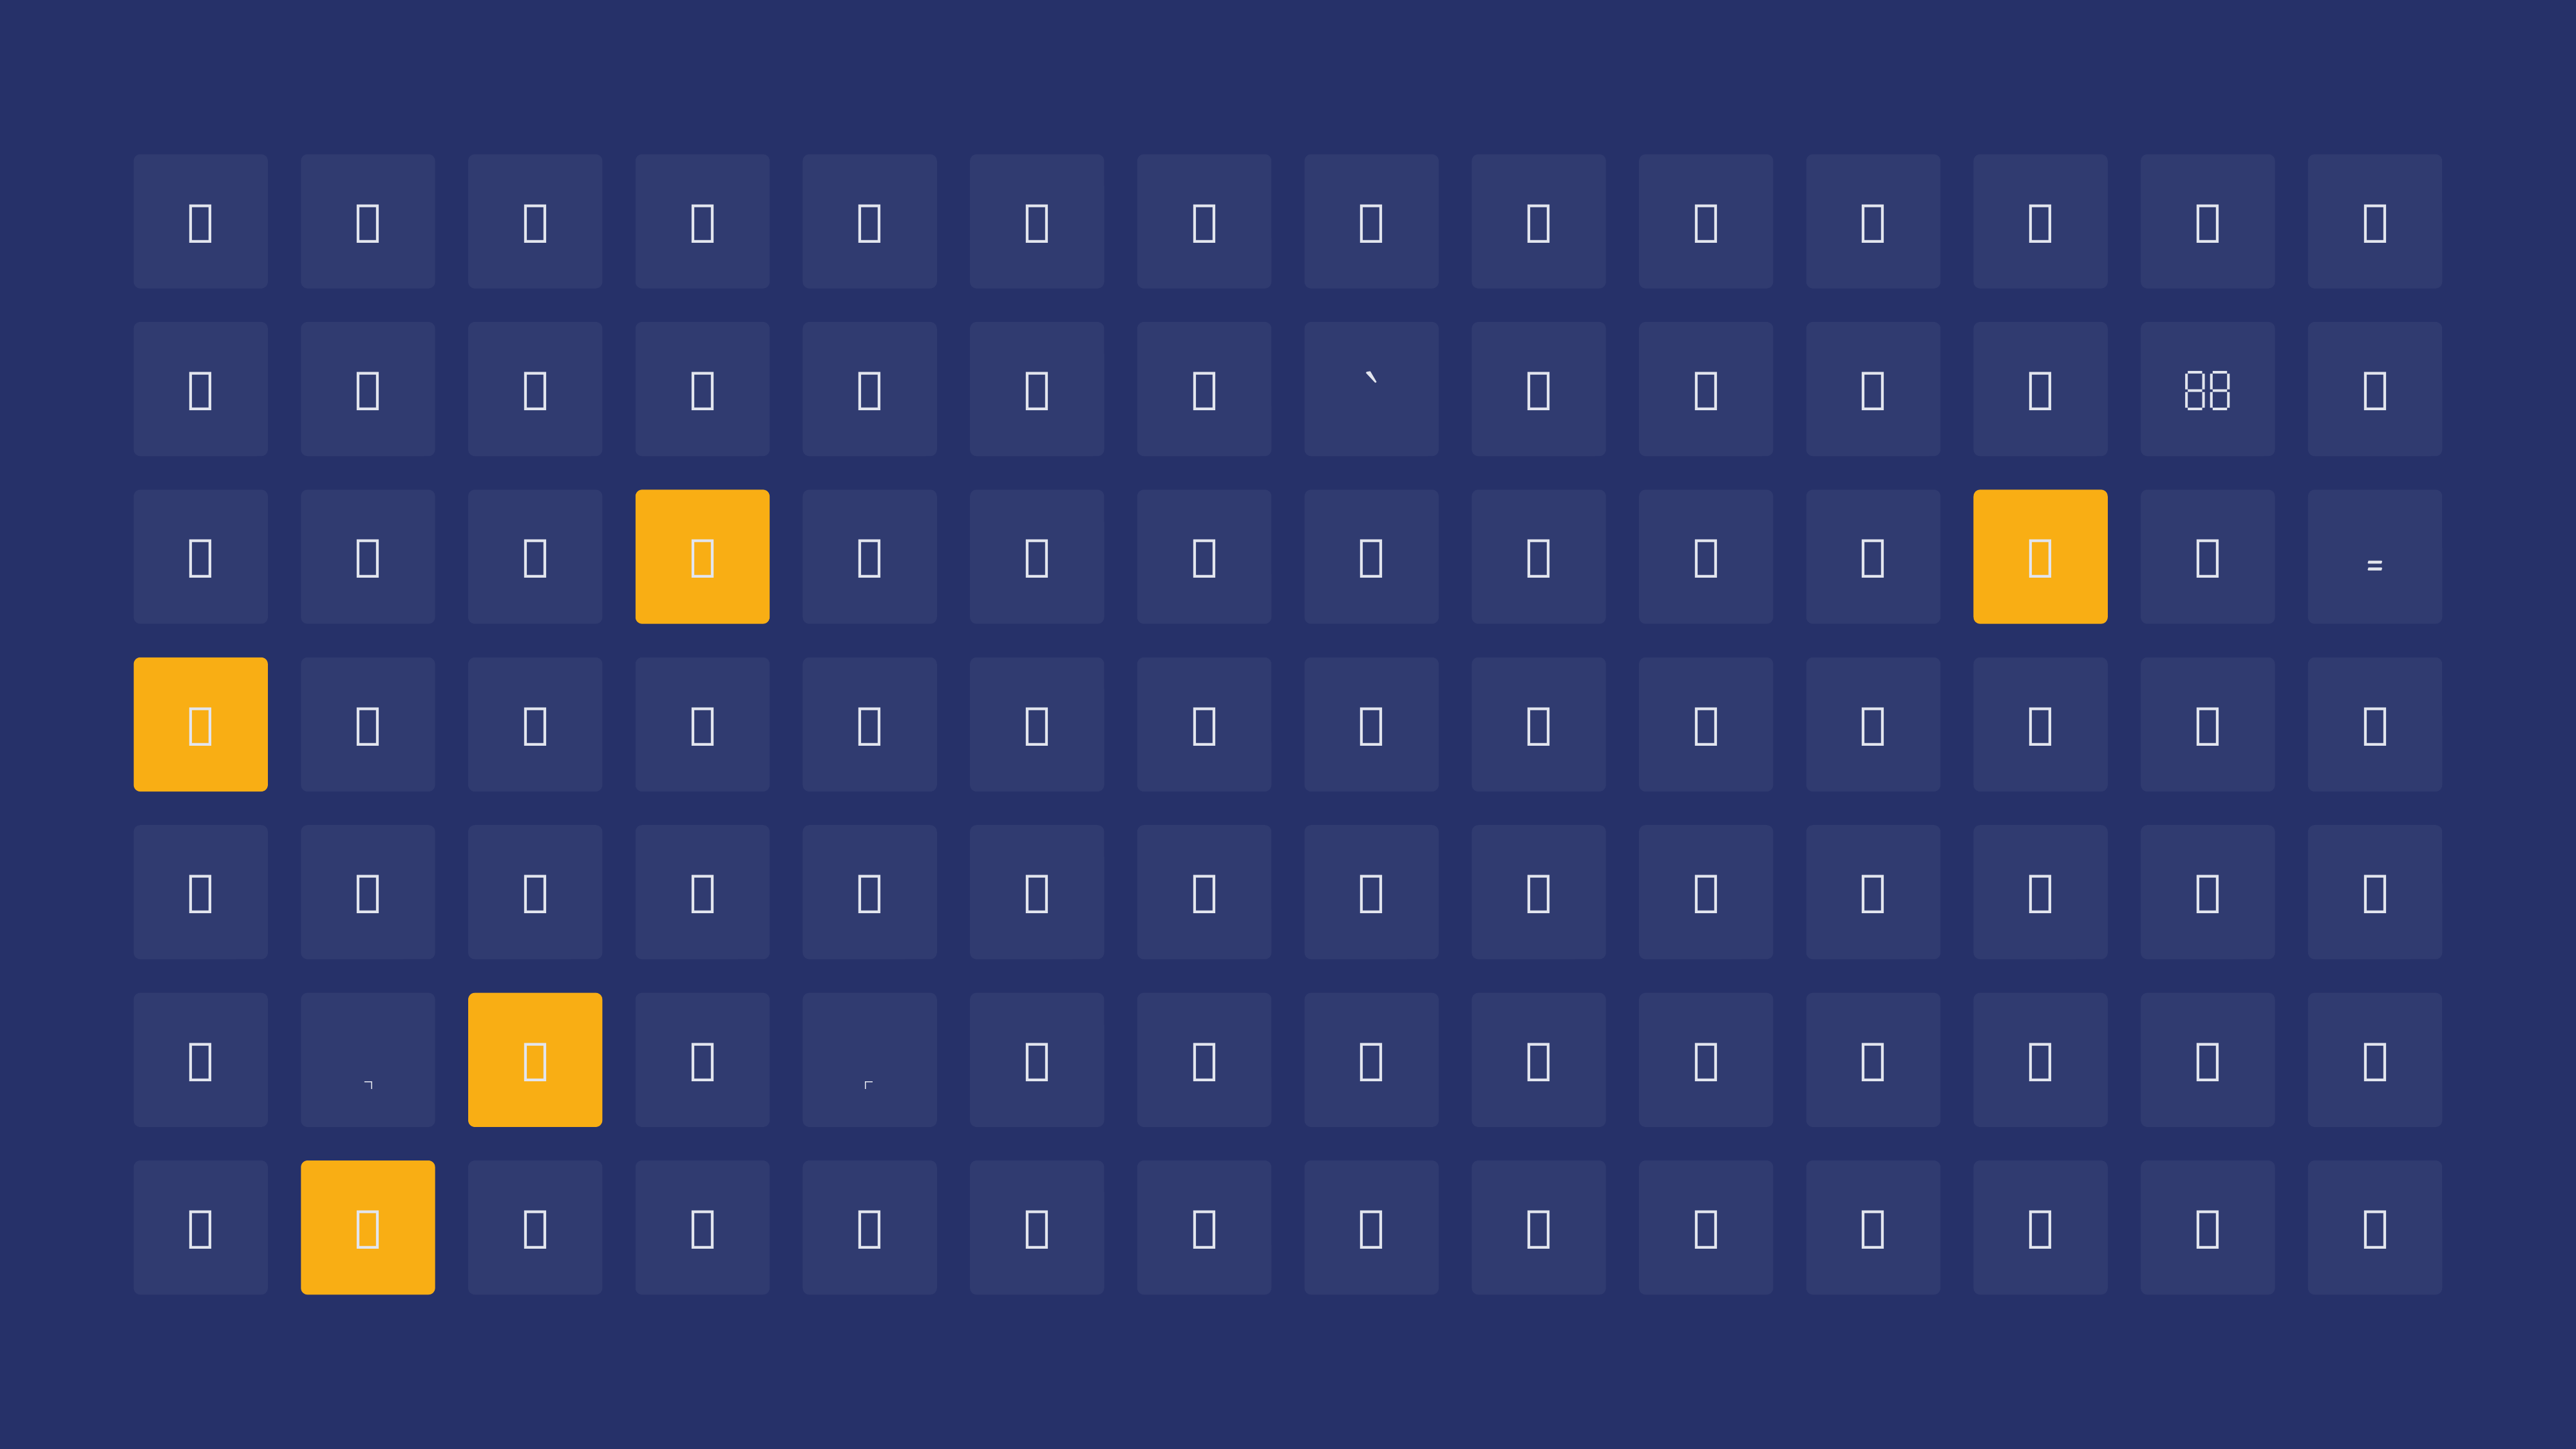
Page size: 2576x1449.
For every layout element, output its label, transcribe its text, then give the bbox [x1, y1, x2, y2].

text_box  [1188, 1195, 1221, 1260]
text_box [635, 657, 770, 792]
text_box [2307, 657, 2443, 792]
text_box [2141, 992, 2275, 1127]
text_box [635, 321, 770, 457]
text_box  [184, 692, 217, 757]
text_box [1137, 321, 1272, 457]
text_box  [363, 1027, 373, 1092]
text_box  [686, 357, 719, 422]
text_box  [2024, 524, 2057, 589]
text_box  [2024, 860, 2057, 925]
text_box [301, 154, 435, 289]
text_box [1472, 321, 1606, 457]
text_box  [1355, 1195, 1388, 1260]
text_box [1973, 489, 2108, 624]
text_box  [2181, 357, 2235, 422]
text_box [133, 657, 268, 792]
text_box [133, 992, 268, 1127]
text_box  [1690, 1027, 1723, 1092]
text_box  [686, 189, 719, 254]
text_box  [2359, 860, 2392, 925]
text_box  [519, 524, 552, 589]
text_box [1806, 657, 1941, 792]
text_box [635, 489, 770, 624]
text_box [468, 489, 603, 624]
text_box  [2359, 1027, 2392, 1092]
text_box  [853, 357, 886, 422]
text_box  [2359, 357, 2392, 422]
text_box [2307, 321, 2443, 457]
text_box  [1355, 524, 1388, 589]
text_box [635, 154, 770, 289]
text_box [1973, 657, 2108, 792]
text_box  [519, 1195, 552, 1260]
text_box  [2024, 189, 2057, 254]
text_box [2141, 154, 2275, 289]
text_box [1639, 489, 1774, 624]
text_box [1472, 992, 1606, 1127]
text_box [1137, 154, 1272, 289]
text_box  [519, 357, 552, 422]
text_box  [184, 189, 217, 254]
text_box  [853, 692, 886, 757]
text_box [1304, 154, 1439, 289]
text_box [468, 825, 603, 960]
text_box  [2024, 357, 2057, 422]
text_box  [1355, 692, 1388, 757]
text_box  [1522, 860, 1555, 925]
text_box  [1690, 1195, 1723, 1260]
text_box [1137, 825, 1272, 960]
text_box [2307, 1160, 2443, 1295]
text_box [468, 1160, 603, 1295]
text_box [1472, 489, 1606, 624]
text_box [301, 825, 435, 960]
text_box  [2192, 1027, 2224, 1092]
text_box  [686, 1027, 719, 1092]
text_box [133, 154, 268, 289]
text_box  [1188, 860, 1221, 925]
text_box  [1857, 189, 1890, 254]
text_box  [352, 860, 384, 925]
text_box [1806, 154, 1941, 289]
text_box [301, 992, 435, 1127]
text_box  [2192, 1195, 2224, 1260]
text_box  [2024, 1195, 2057, 1260]
text_box  [1188, 692, 1221, 757]
text_box  [1857, 524, 1890, 589]
text_box  [1857, 1195, 1890, 1260]
text_box [1304, 1160, 1439, 1295]
text_box  [2359, 189, 2392, 254]
text_box  [686, 1195, 719, 1260]
text_box  [1522, 524, 1555, 589]
text_box  [2192, 524, 2224, 589]
text_box  [1355, 860, 1388, 925]
text_box [1806, 321, 1941, 457]
text_box [1639, 1160, 1774, 1295]
text_box  [184, 1195, 217, 1260]
text_box [1639, 321, 1774, 457]
text_box [802, 154, 937, 289]
text_box  [1690, 189, 1723, 254]
text_box [2307, 992, 2443, 1127]
text_box [1304, 657, 1439, 792]
text_box  [1188, 1027, 1221, 1092]
text_box  [1021, 189, 1054, 254]
text_box [133, 321, 268, 457]
text_box  [1355, 1027, 1388, 1092]
text_box  [1857, 692, 1890, 757]
text_box  [1188, 524, 1221, 589]
text_box [2307, 154, 2443, 289]
text_box  [2359, 692, 2392, 757]
text_box [635, 992, 770, 1127]
text_box [133, 825, 268, 960]
text_box  [1021, 524, 1054, 589]
text_box  [1366, 357, 1378, 422]
text_box  [2192, 860, 2224, 925]
text_box  [1021, 692, 1054, 757]
text_box  [1690, 524, 1723, 589]
text_box [1472, 825, 1606, 960]
text_box [2141, 321, 2275, 457]
text_box [1137, 992, 1272, 1127]
text_box [2141, 1160, 2275, 1295]
text_box [301, 489, 435, 624]
text_box  [865, 1027, 875, 1092]
text_box [1639, 992, 1774, 1127]
text_box [1137, 1160, 1272, 1295]
text_box [970, 825, 1104, 960]
text_box  [1857, 860, 1889, 925]
text_box  [2192, 189, 2224, 254]
text_box [802, 1160, 937, 1295]
text_box [1973, 321, 2108, 457]
text_box  [1188, 357, 1221, 422]
text_box  [184, 860, 217, 925]
text_box  [352, 524, 384, 589]
text_box [802, 825, 937, 960]
text_box [1973, 1160, 2108, 1295]
text_box  [1522, 189, 1555, 254]
text_box [1304, 992, 1439, 1127]
text_box  [1021, 1195, 1054, 1260]
text_box [2141, 825, 2275, 960]
text_box  [2024, 692, 2057, 757]
text_box [1137, 489, 1272, 624]
text_box  [1355, 189, 1388, 254]
text_box [133, 1160, 268, 1295]
text_box  [352, 1195, 384, 1260]
text_box [970, 154, 1104, 289]
text_box  [352, 357, 384, 422]
text_box [1304, 321, 1439, 457]
text_box [1137, 657, 1272, 792]
text_box [970, 321, 1104, 457]
text_box  [853, 524, 886, 589]
text_box [468, 321, 603, 457]
text_box [1304, 489, 1439, 624]
text_box [468, 992, 603, 1127]
text_box  [2366, 524, 2384, 589]
text_box  [184, 357, 217, 422]
text_box  [519, 189, 552, 254]
text_box [1973, 154, 2108, 289]
text_box [1806, 1160, 1941, 1295]
text_box [1639, 154, 1774, 289]
text_box [635, 825, 770, 960]
text_box  [853, 1195, 886, 1260]
text_box [1973, 992, 2108, 1127]
text_box [2307, 489, 2443, 624]
text_box  [686, 524, 719, 589]
text_box  [1522, 692, 1555, 757]
text_box  [2192, 692, 2224, 757]
text_box  [2024, 1027, 2057, 1092]
text_box [301, 321, 435, 457]
text_box [1472, 657, 1606, 792]
text_box  [1522, 1027, 1555, 1092]
text_box [133, 489, 268, 624]
text_box  [686, 692, 719, 757]
text_box [468, 657, 603, 792]
text_box  [519, 692, 552, 757]
text_box [970, 992, 1104, 1127]
text_box  [1021, 357, 1054, 422]
text_box  [1522, 1195, 1555, 1260]
text_box [1806, 489, 1941, 624]
text_box  [853, 189, 886, 254]
text_box [2141, 657, 2275, 792]
text_box [970, 489, 1104, 624]
text_box [2307, 825, 2443, 960]
text_box [635, 1160, 770, 1295]
text_box [301, 1160, 435, 1295]
text_box  [1690, 692, 1723, 757]
text_box [802, 992, 937, 1127]
text_box [301, 657, 435, 792]
text_box  [2359, 1195, 2392, 1260]
text_box [1472, 154, 1606, 289]
text_box  [352, 692, 384, 757]
text_box  [1857, 1027, 1890, 1092]
text_box [1304, 825, 1439, 960]
text_box  [519, 1027, 552, 1092]
text_box  [1690, 357, 1723, 422]
text_box  [352, 189, 384, 254]
text_box  [1188, 189, 1221, 254]
text_box [1806, 825, 1941, 960]
text_box  [1021, 1027, 1054, 1092]
text_box [802, 321, 937, 457]
text_box [1973, 825, 2108, 960]
text_box [1472, 1160, 1606, 1295]
text_box  [1857, 357, 1890, 422]
text_box  [1021, 860, 1054, 925]
text_box  [686, 860, 719, 925]
text_box [468, 154, 603, 289]
text_box [970, 1160, 1104, 1295]
text_box [970, 657, 1104, 792]
text_box [802, 657, 937, 792]
text_box [1806, 992, 1941, 1127]
text_box  [1522, 357, 1555, 422]
text_box  [519, 860, 552, 925]
text_box  [184, 1027, 217, 1092]
text_box [802, 489, 937, 624]
text_box [2141, 489, 2275, 624]
text_box  [853, 860, 886, 925]
text_box  [184, 524, 217, 589]
text_box [1639, 657, 1774, 792]
text_box [1639, 825, 1774, 960]
text_box  [1690, 860, 1723, 925]
